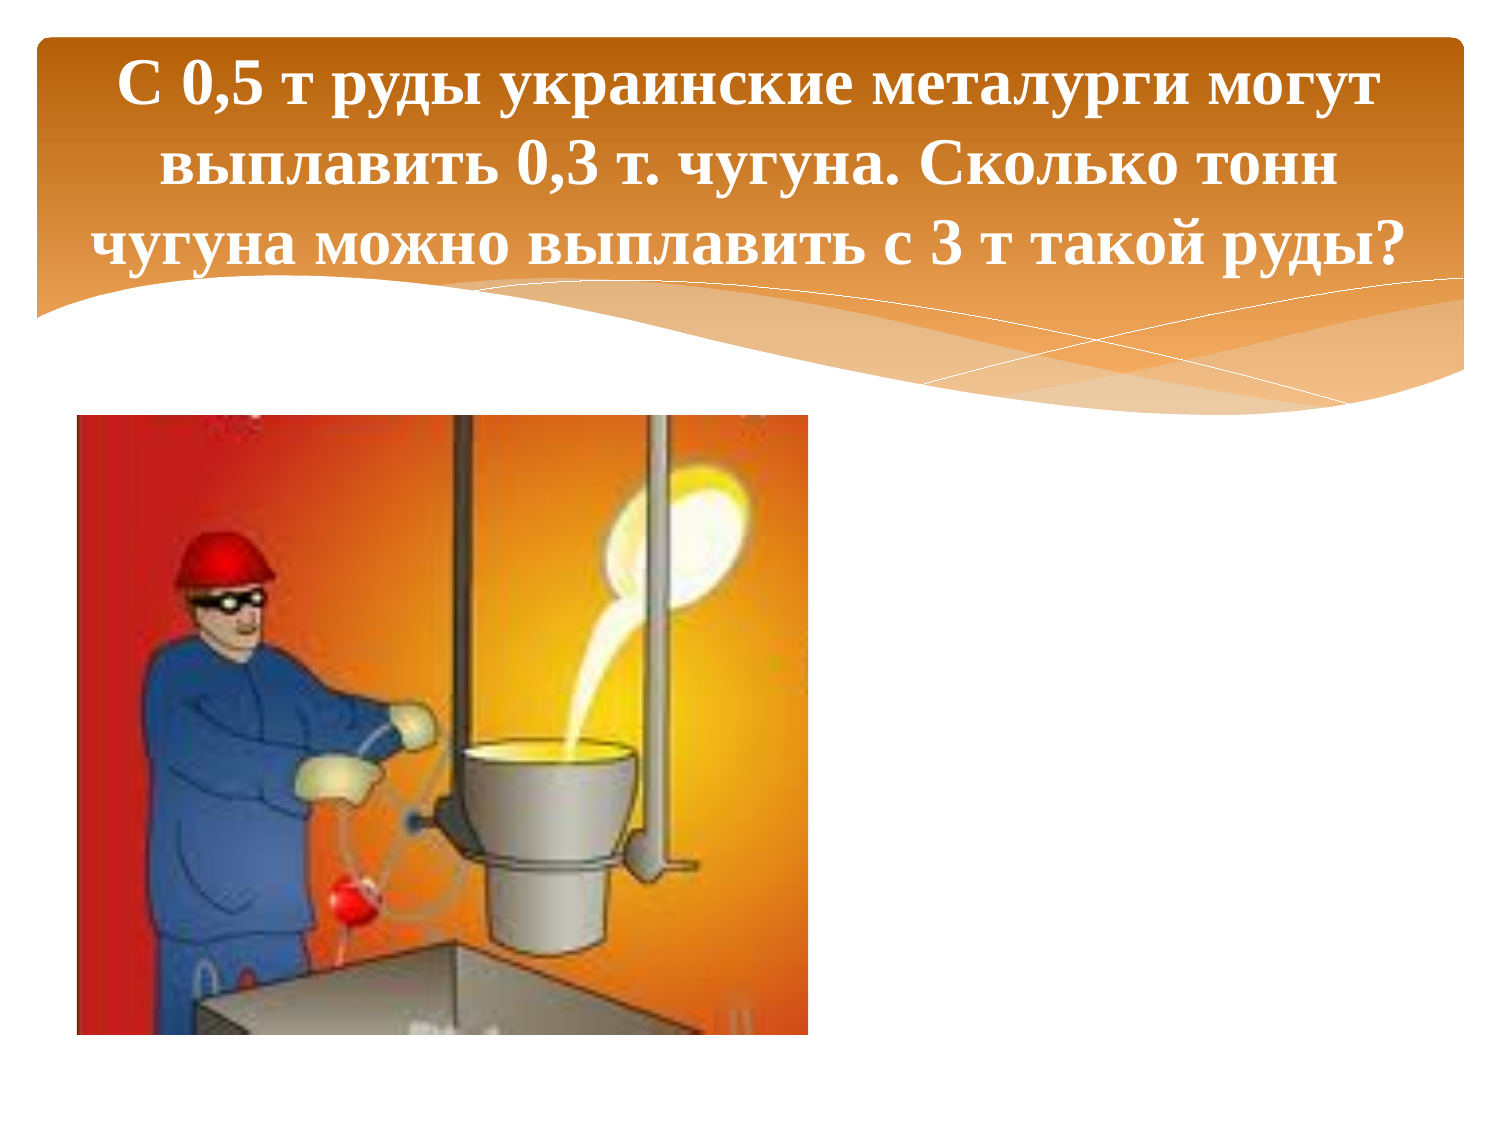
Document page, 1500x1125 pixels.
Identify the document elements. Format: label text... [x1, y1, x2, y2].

title С 0,5 т руды украинские металурги могут выплавить 0,3 т. чугуна. Сколько тонн чугуна можно выплавить с 3 т такой руды? [75, 55, 1425, 261]
picture [76, 415, 809, 1036]
